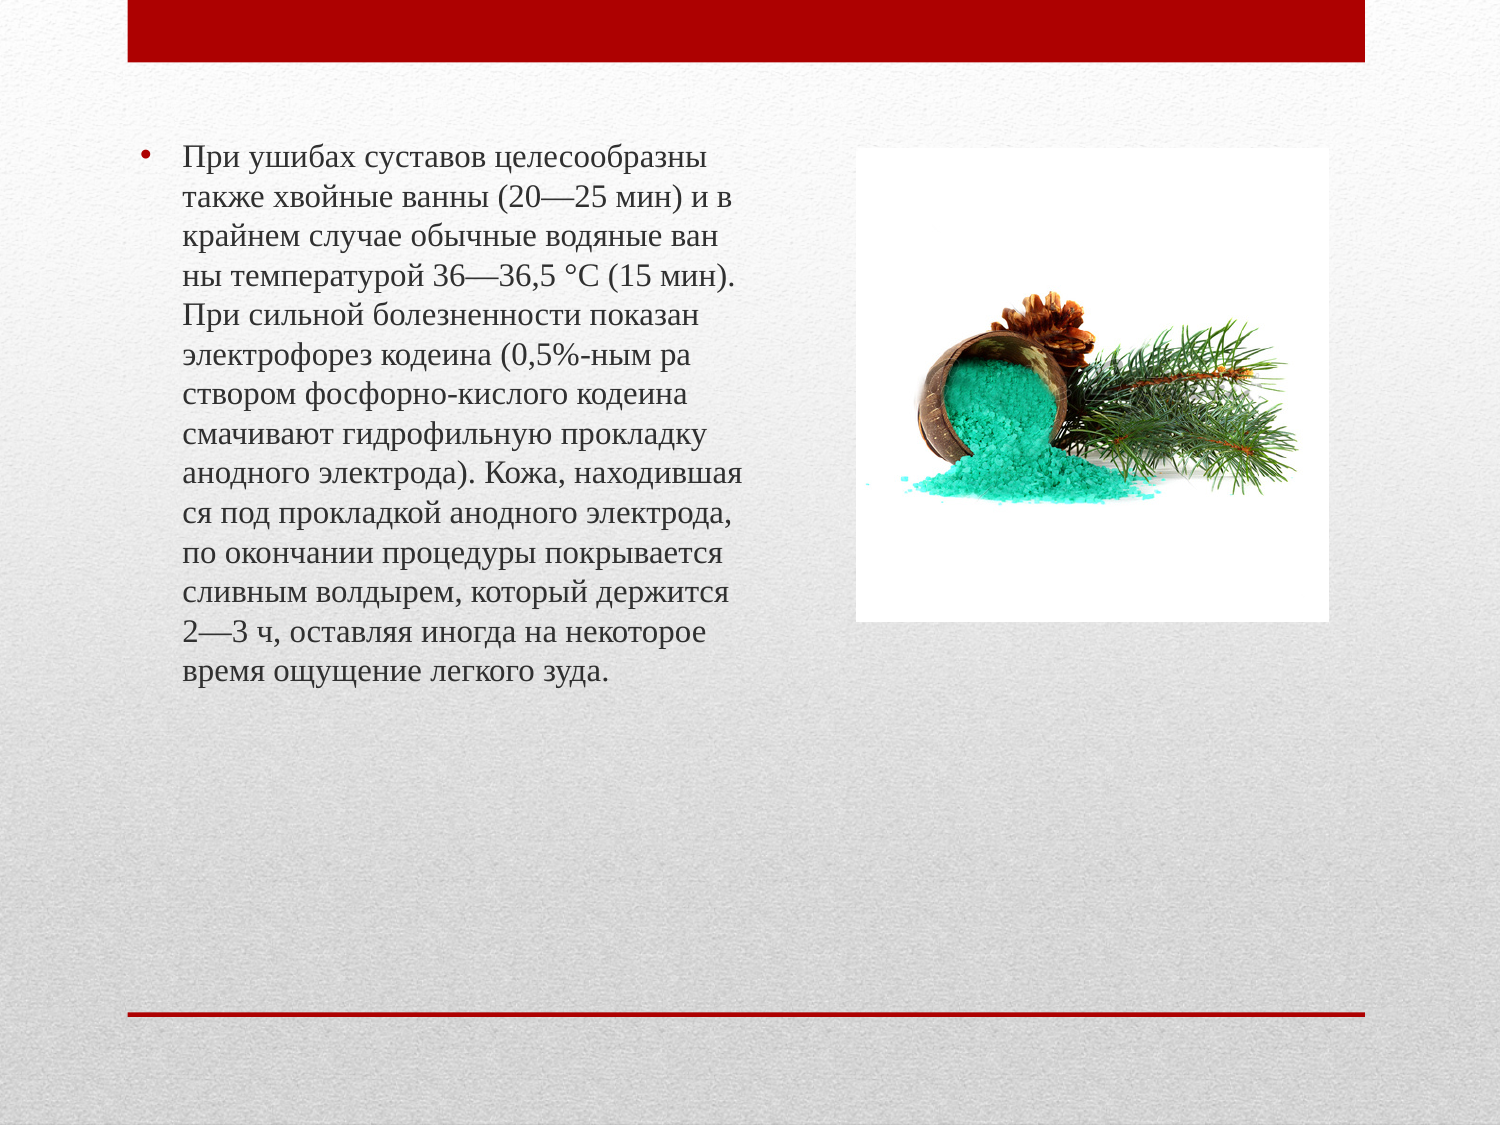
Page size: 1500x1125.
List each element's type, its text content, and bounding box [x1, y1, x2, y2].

picture [855, 148, 1330, 623]
list При ушибах суставов целесообразны также хвойные ванны (20—25 мин) и в крайнем случае обычные водяные ван­ны температурой 36—36,5 °С (15 мин). При сильной болезненности показан электрофорез кодеина (0,5%-ным ра­створом фосфорно-кислого кодеина смачивают гидрофильную прокладку анодного электрода). Кожа, находившая­ся под прокладкой анодного электрода, по окончании процедуры покрывается сливным волдырем, который держится 2—3 ч, оставляя иногда на некоторое время ощущение легкого зуда. [125, 112, 762, 750]
